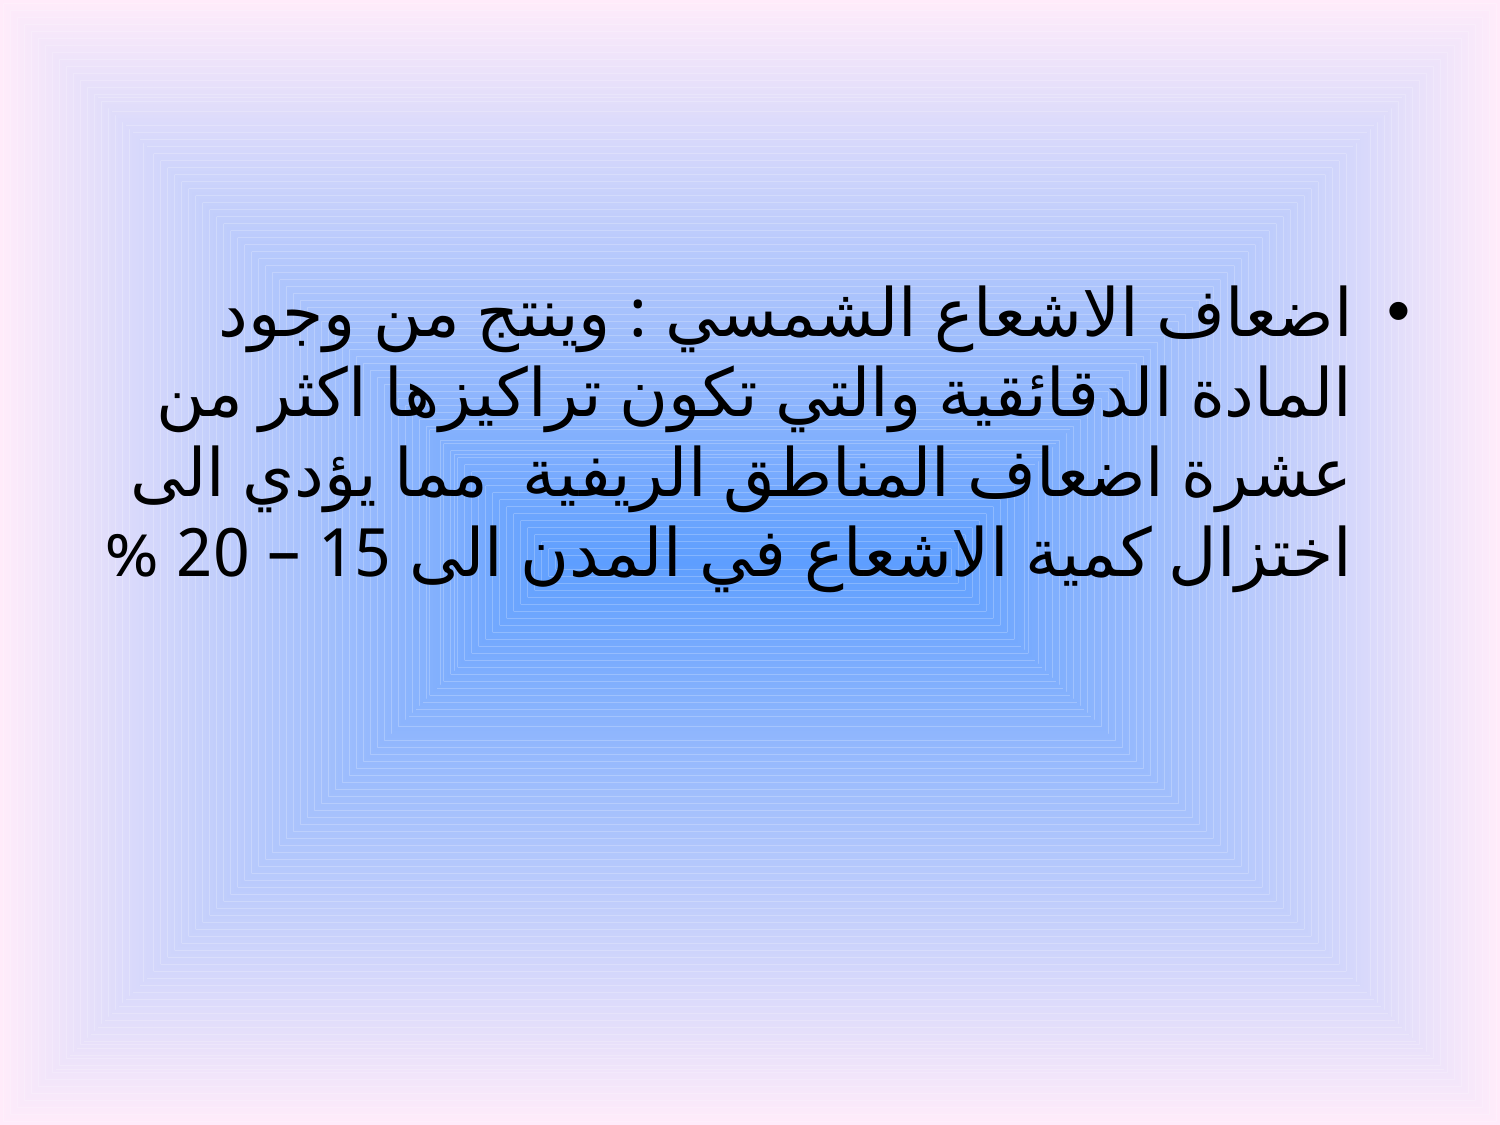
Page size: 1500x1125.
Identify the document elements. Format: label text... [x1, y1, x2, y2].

list اضعاف الاشعاع الشمسي : وينتج من وجود المادة الدقائقية والتي تكون تراكيزها اكثر من عشرة اضعاف المناطق الريفية مما يؤدي الى اختزال كمية الاشعاع في المدن الى 15 – 20 % [75, 262, 1425, 1005]
